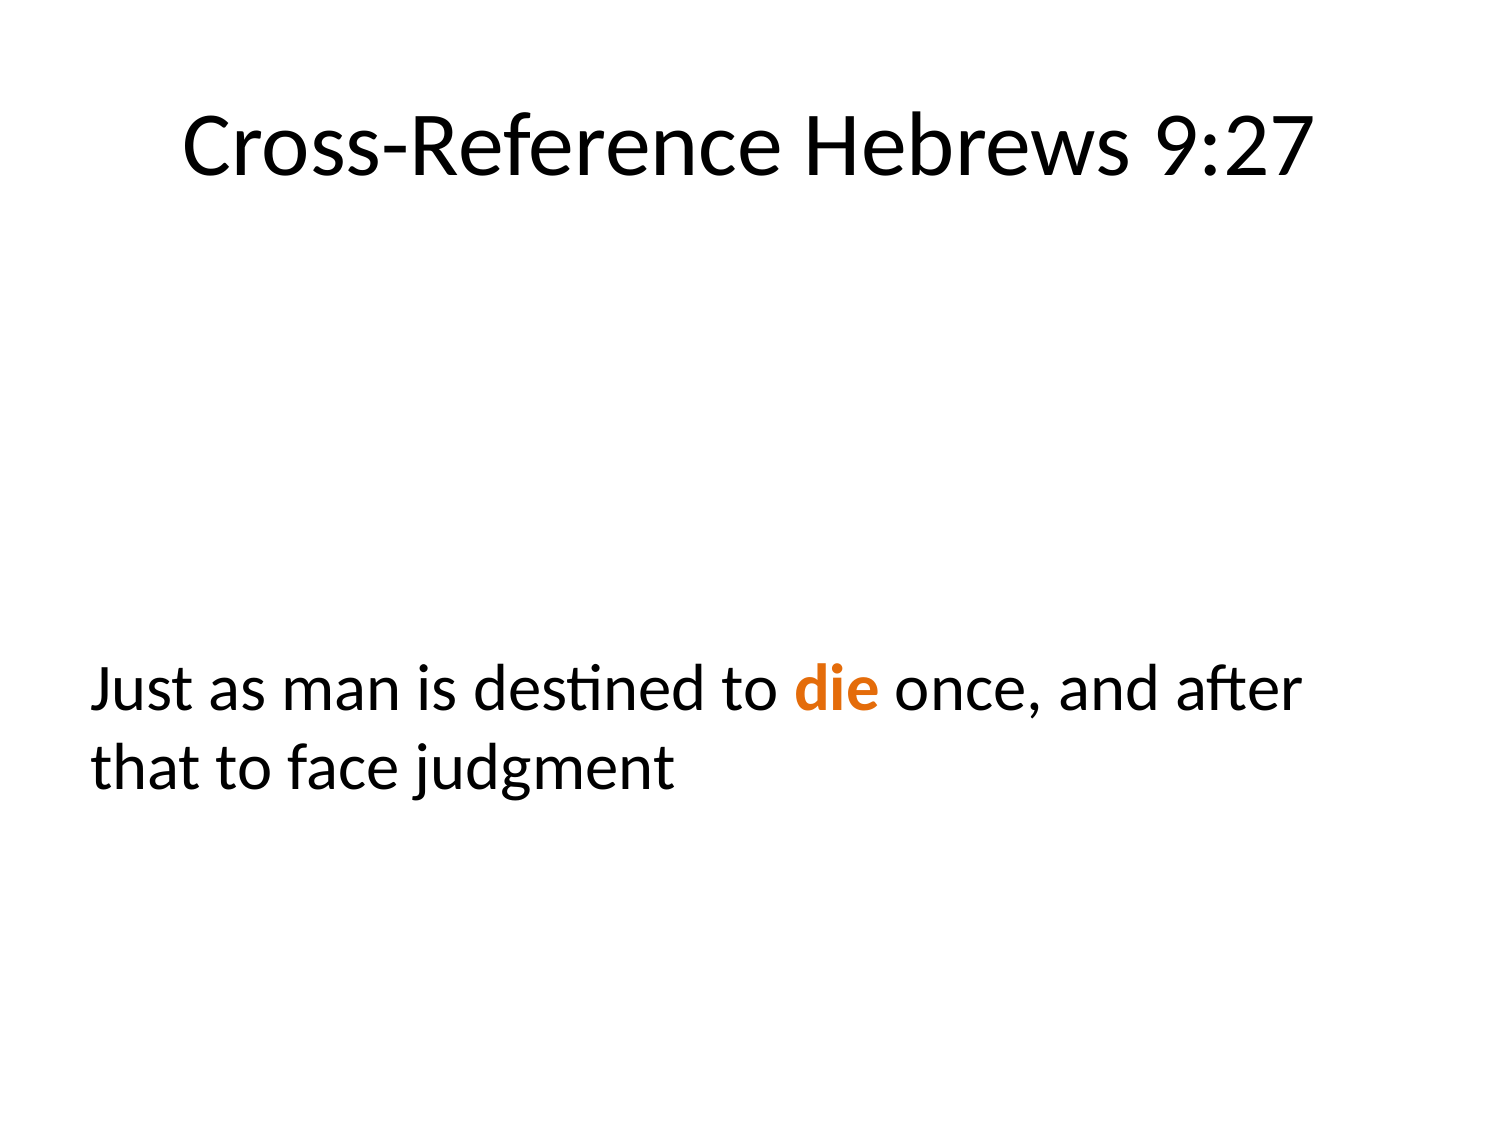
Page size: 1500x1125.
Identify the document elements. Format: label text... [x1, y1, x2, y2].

list Just as man is destined to die once, and after that to face judgment [75, 262, 1425, 1005]
title Cross-Reference Hebrews 9:27 [75, 45, 1425, 233]
